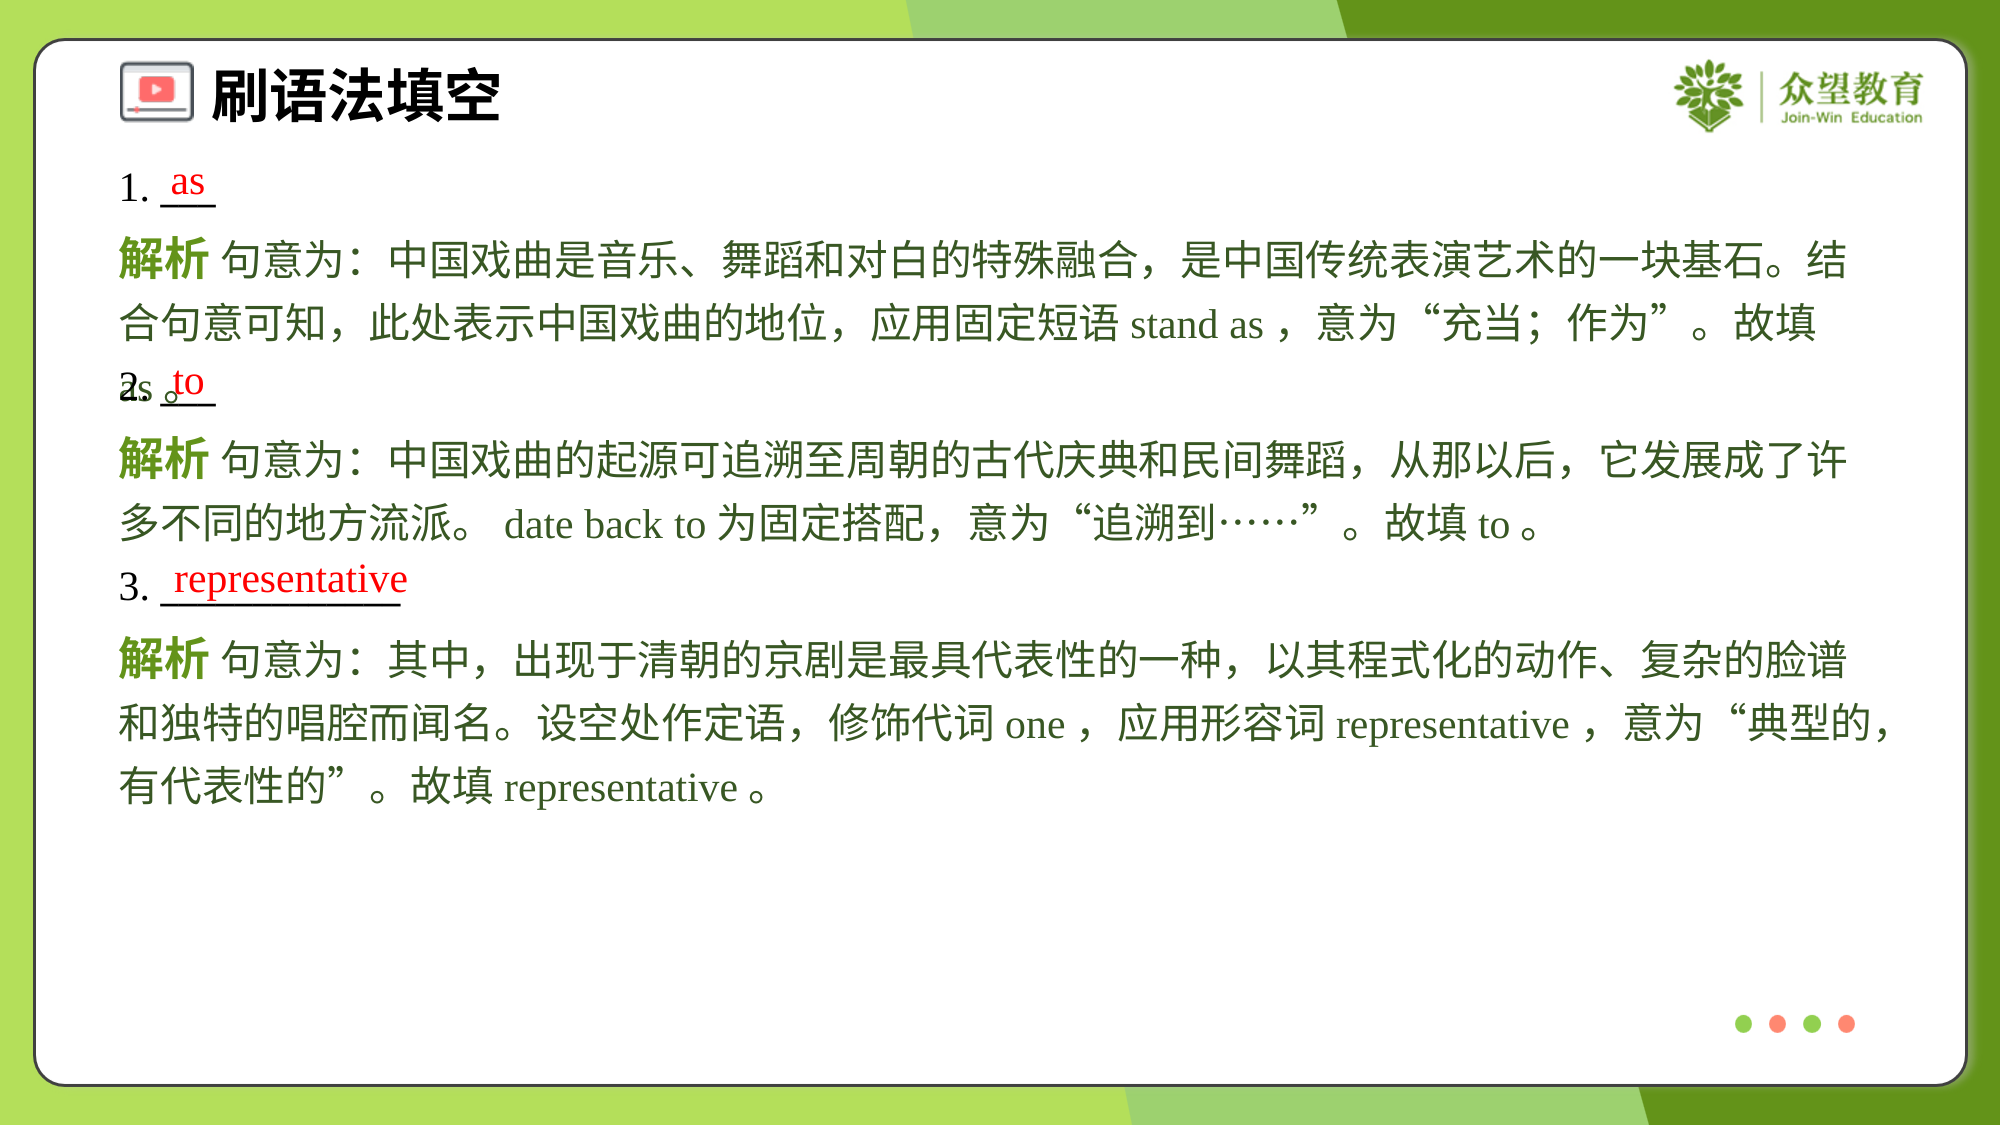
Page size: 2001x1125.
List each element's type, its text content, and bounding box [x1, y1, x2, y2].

picture [0, 0, 2000, 1125]
text_box 2. ___ [118, 346, 1883, 404]
text_box 解析 句意为：其中，出现于清朝的京剧是最具代表性的一种，以其程式化的动作、复杂的脸谱和独特的唱腔而闻名。设空处作定语，修饰代词one，应用形容词representative，意为“典型的，有代表性的”。故填representative。 [118, 615, 1883, 805]
text_box 解析 句意为：中国戏曲的起源可追溯至周朝的古代庆典和民间舞蹈，从那以后，它发展成了许多不同的地方流派。date back to为固定搭配，意为“追溯到……”。故填to。 [118, 415, 1883, 542]
text_box 3. _____________ [118, 546, 1883, 604]
text_box as [165, 140, 210, 199]
text_box 解析 句意为：中国戏曲是音乐、舞蹈和对白的特殊融合，是中国传统表演艺术的一块基石。结合句意可知，此处表示中国戏曲的地位，应用固定短语stand as，意为“充当；作为”。故填as。 [118, 215, 1883, 342]
text_box to [167, 339, 210, 398]
text_box representative [170, 537, 413, 596]
text_box 1. ___ [118, 146, 1883, 204]
